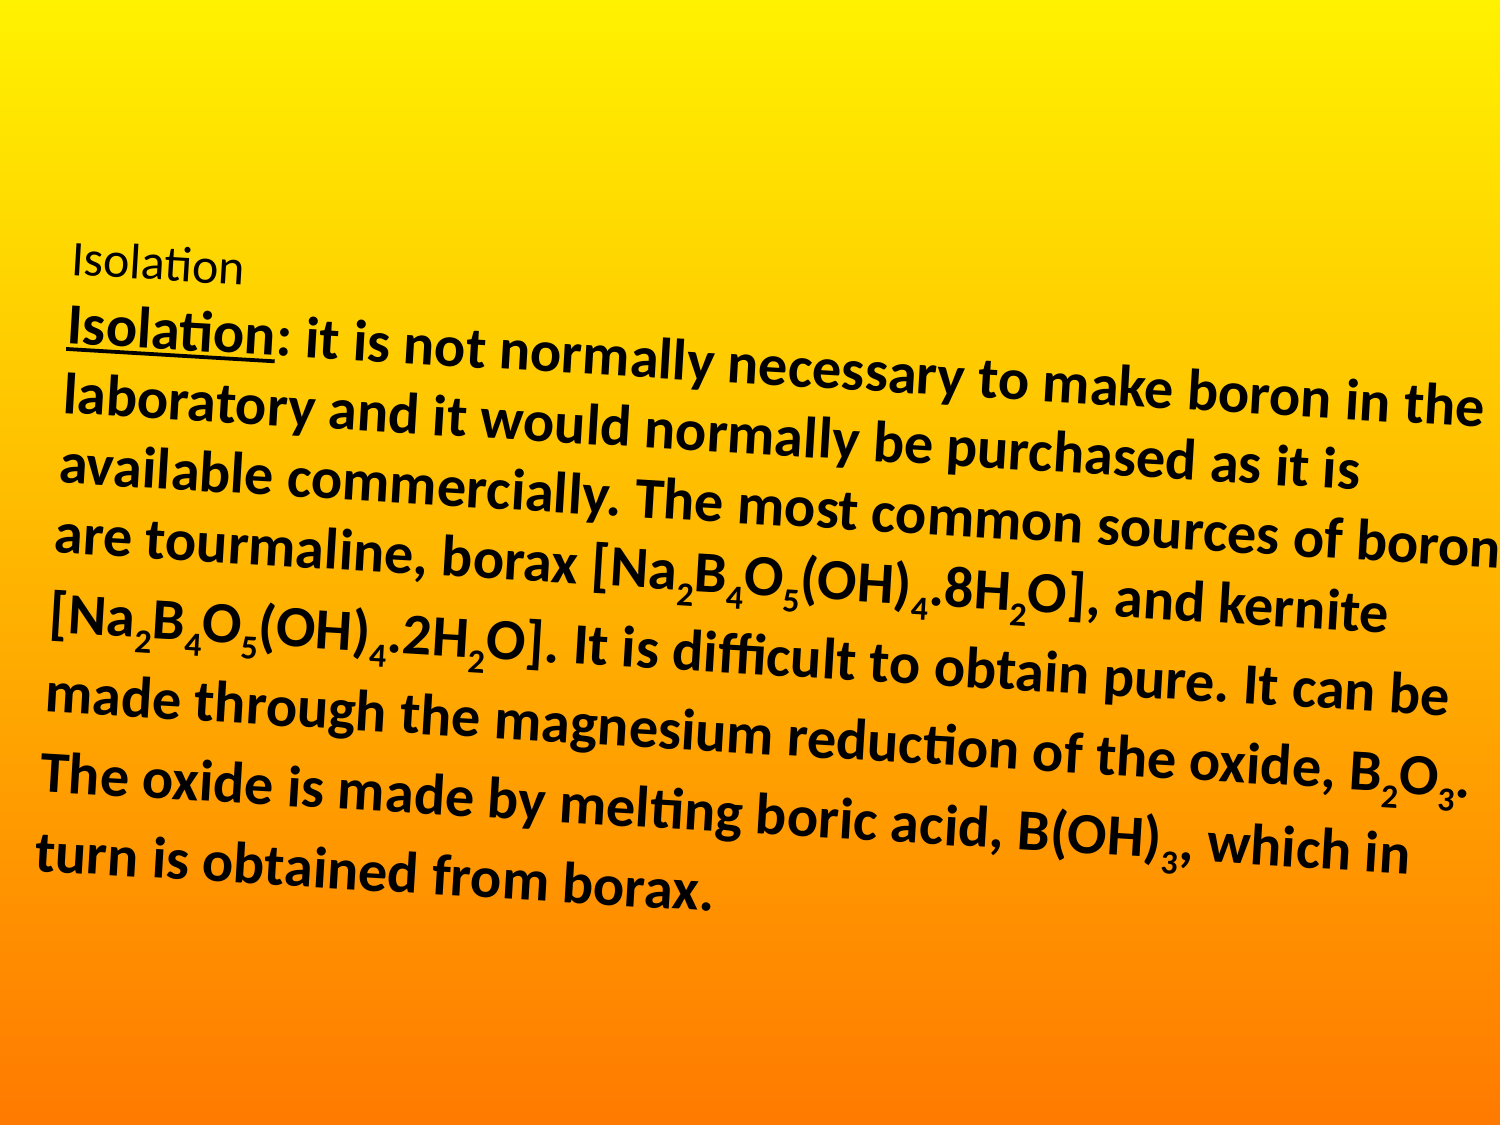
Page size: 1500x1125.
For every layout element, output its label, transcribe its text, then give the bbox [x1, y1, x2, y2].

text_box Isolation Isolation: it is not normally necessary to make boron in the laboratory and it would normally be purchased as it is available commercially. The most common sources of boron are tourmaline, borax [Na2B4O5(OH)4.8H2O], and kernite [Na2B4O5(OH)4.2H2O]. It is difficult to obtain pure. It can be made through the magnesium reduction of the oxide, B2O3. The oxide is made by melting boric acid, B(OH)3, which in turn is obtained from borax. [18, 216, 1500, 979]
